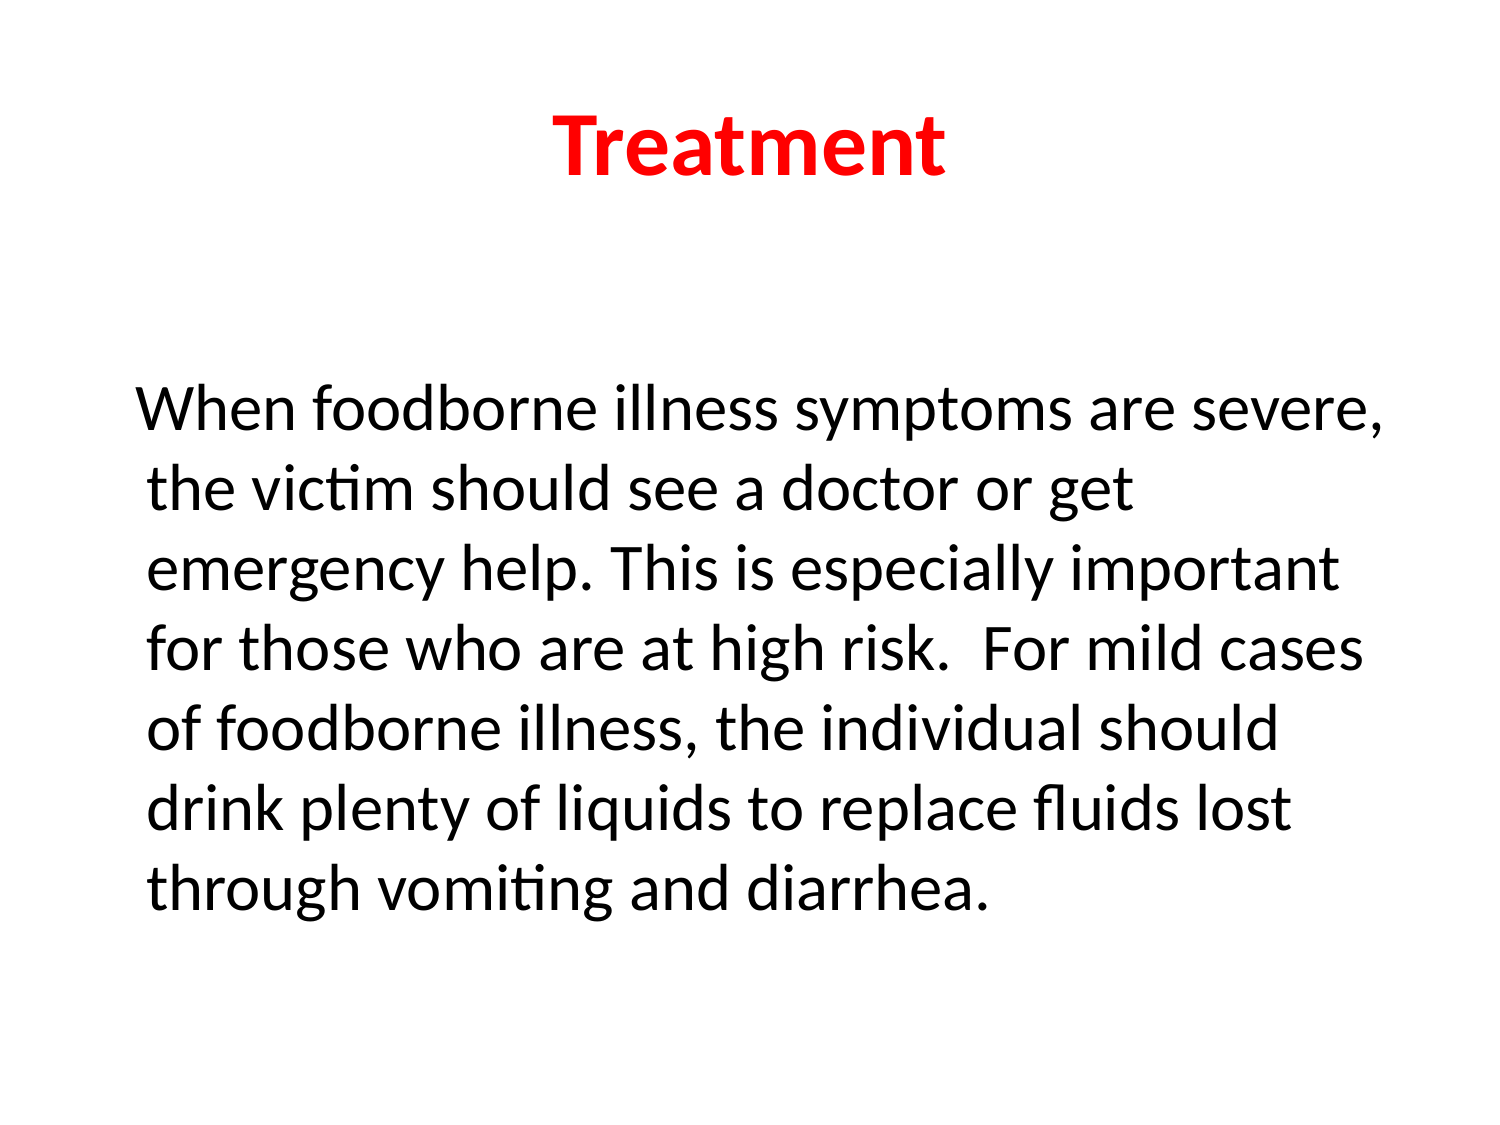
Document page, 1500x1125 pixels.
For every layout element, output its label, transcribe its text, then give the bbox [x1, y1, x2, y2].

title Treatment [75, 45, 1425, 233]
list When foodborne illness symptoms are severe, the victim should see a doctor or get emergency help. This is especially important for those who are at high risk. For mild cases of foodborne illness, the individual should drink plenty of liquids to replace fluids lost through vomiting and diarrhea. [75, 262, 1425, 1005]
